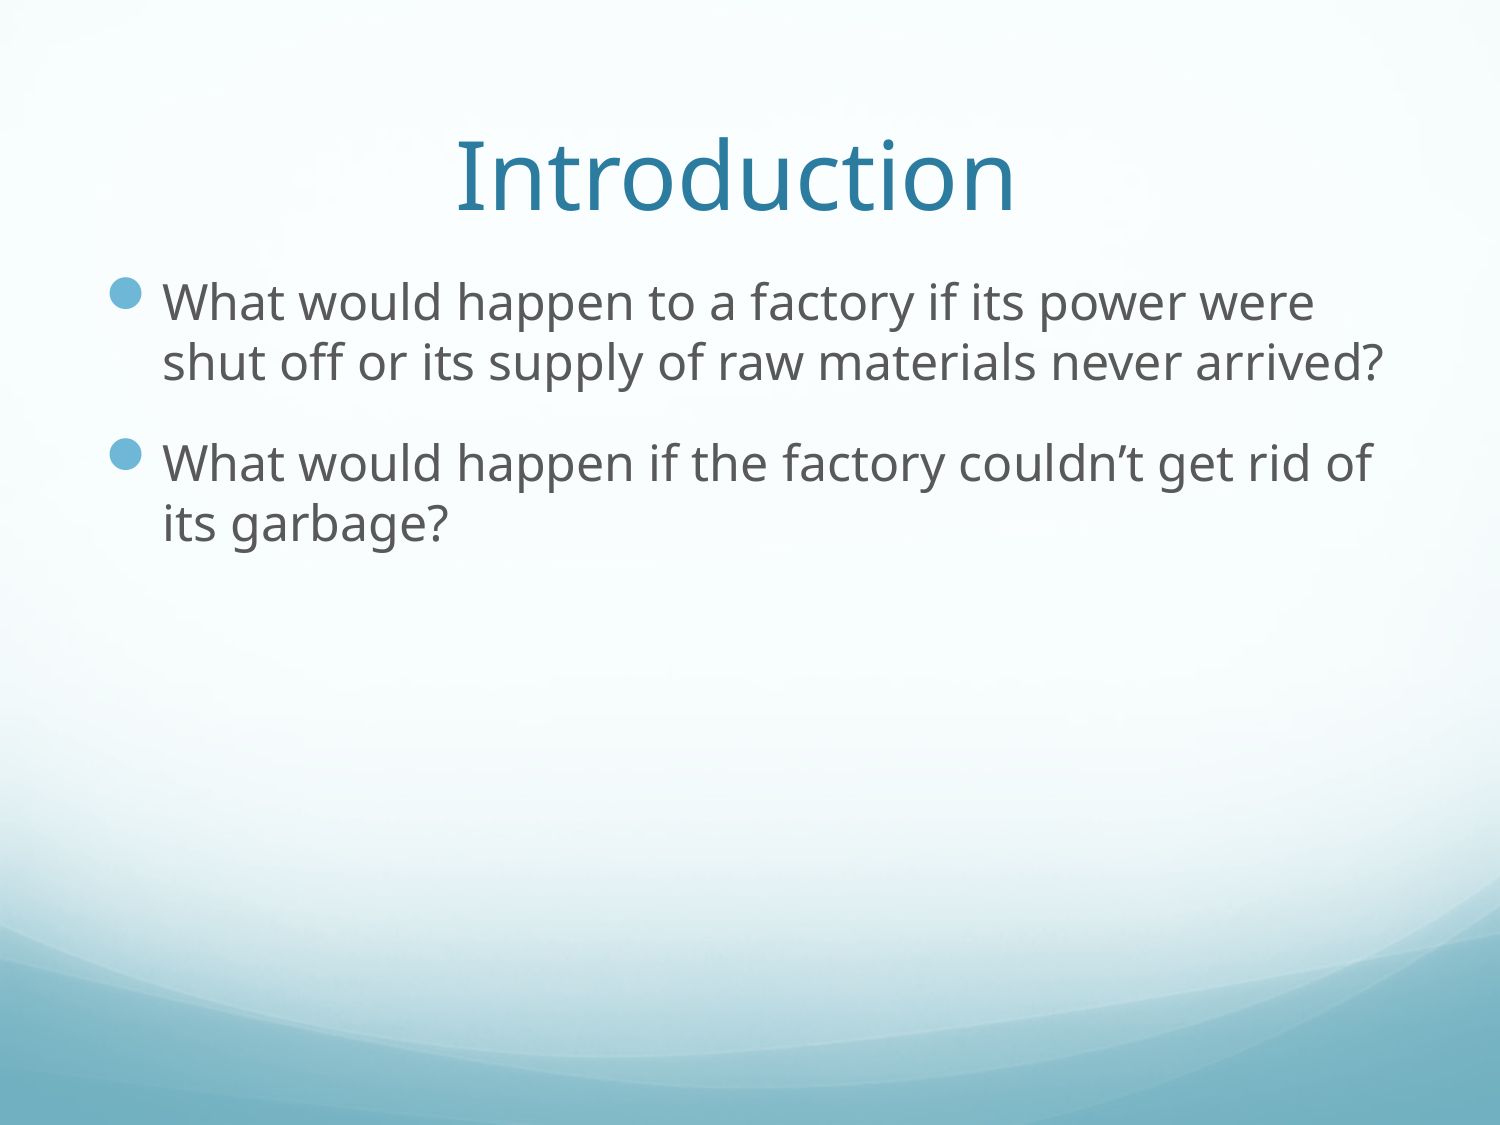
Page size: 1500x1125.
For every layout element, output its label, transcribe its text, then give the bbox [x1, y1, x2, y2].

list What would happen to a factory if its power were shut off or its supply of raw materials never arrived? What would happen if the factory couldn’t get rid of its garbage? [90, 262, 1410, 975]
title Introduction [90, 17, 1410, 237]
